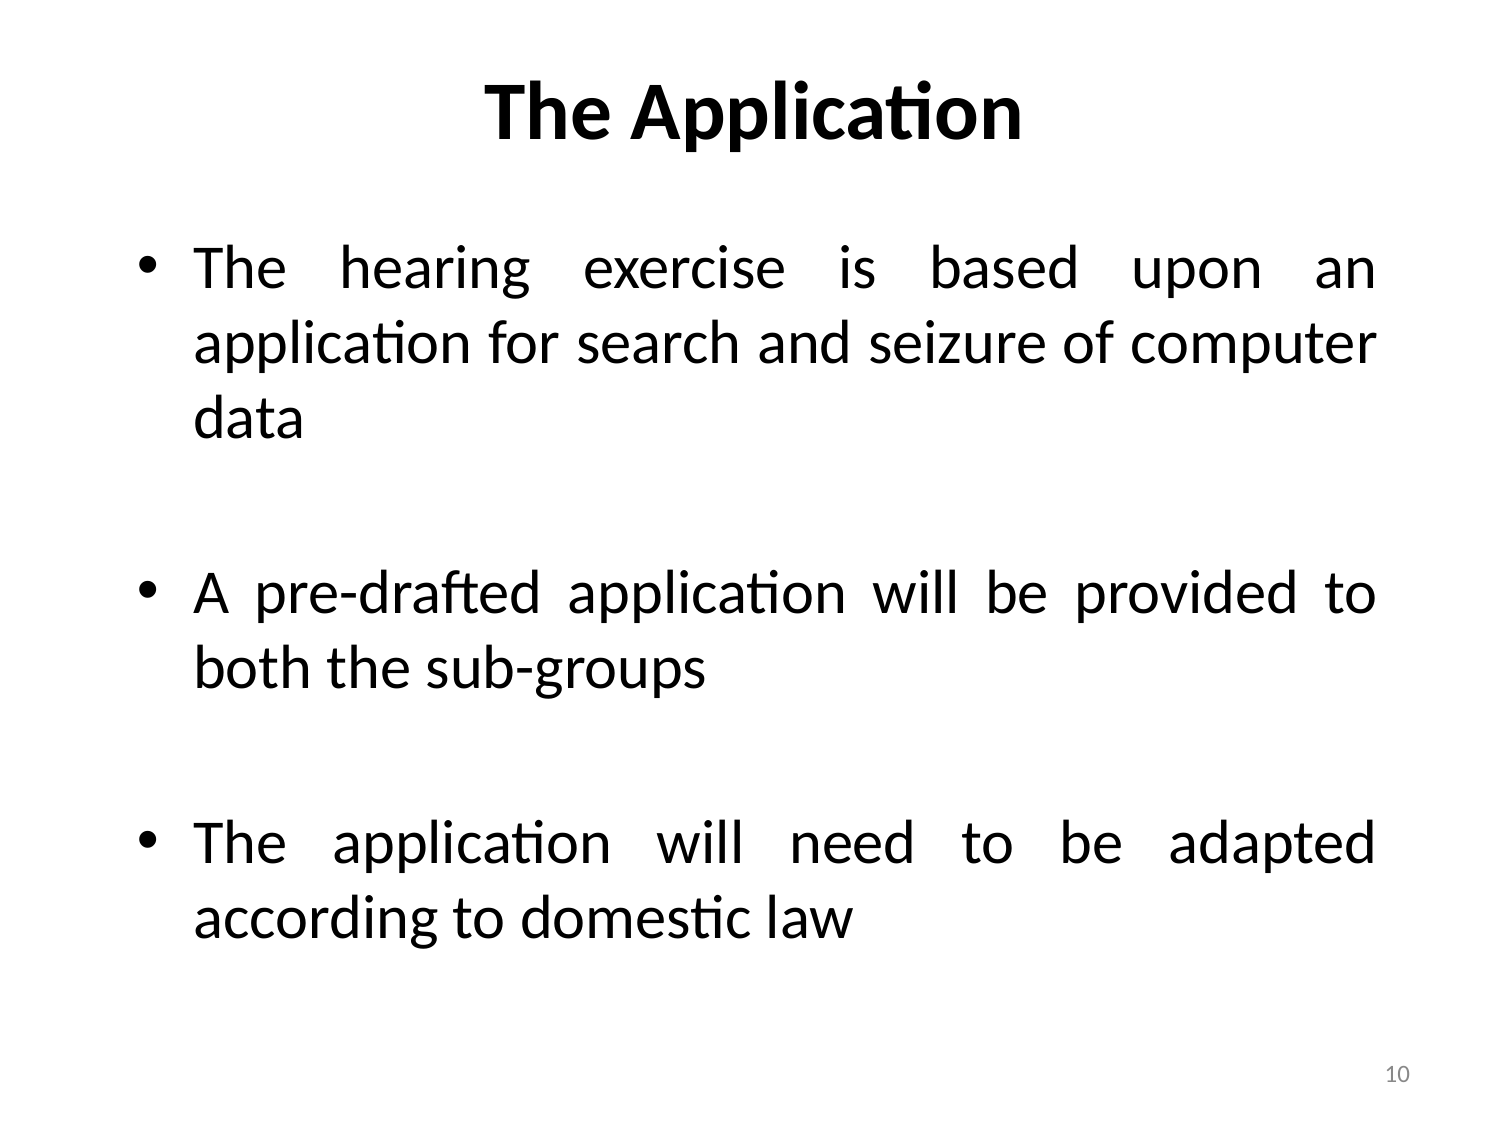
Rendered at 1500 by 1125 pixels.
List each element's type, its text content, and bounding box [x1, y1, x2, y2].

slide_number 10 [1074, 1042, 1425, 1103]
text_box The hearing exercise is based upon an application for search and seizure of computer data A pre-drafted application will be provided to both the sub-groups The application will need to be adapted according to domestic law [122, 218, 1394, 1043]
text_box The Application [299, 37, 1200, 189]
